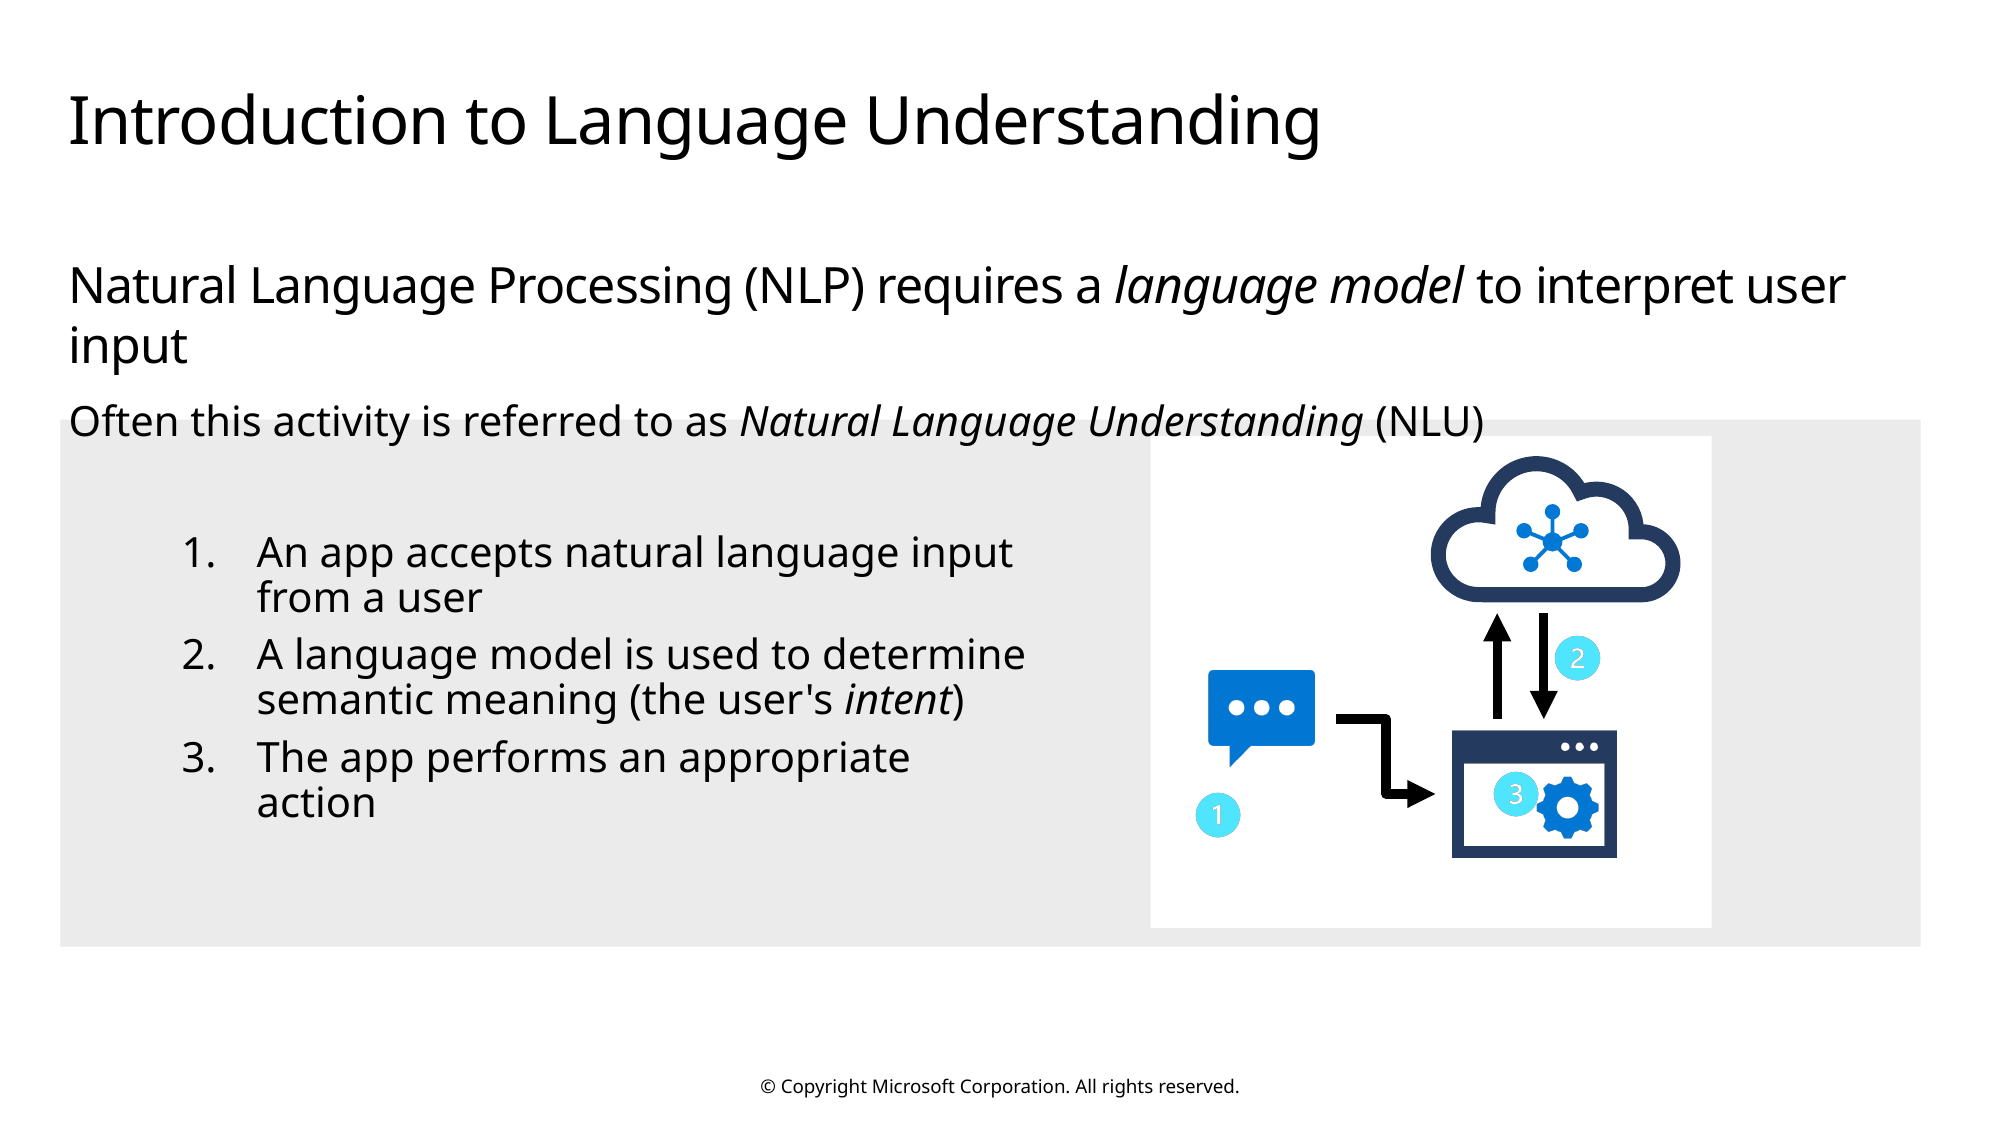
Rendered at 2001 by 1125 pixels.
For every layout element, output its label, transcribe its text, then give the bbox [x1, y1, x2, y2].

text_box An app accepts natural language input from a user A language model is used to determine semantic meaning (the user's intent) The app performs an appropriate action [151, 507, 1064, 851]
picture [1435, 695, 1633, 893]
text_box [1150, 435, 1712, 929]
title Introduction to Language Understanding [68, 72, 1930, 184]
picture [1549, 630, 1606, 686]
list Natural Language Processing (NLP) requires a language model to interpret user input Often this activity is referred to as Natural Language Understanding (NLU) [68, 238, 1950, 402]
picture [1186, 643, 1337, 843]
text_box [1435, 460, 1677, 598]
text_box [1336, 718, 1436, 795]
text_box [60, 419, 1921, 947]
